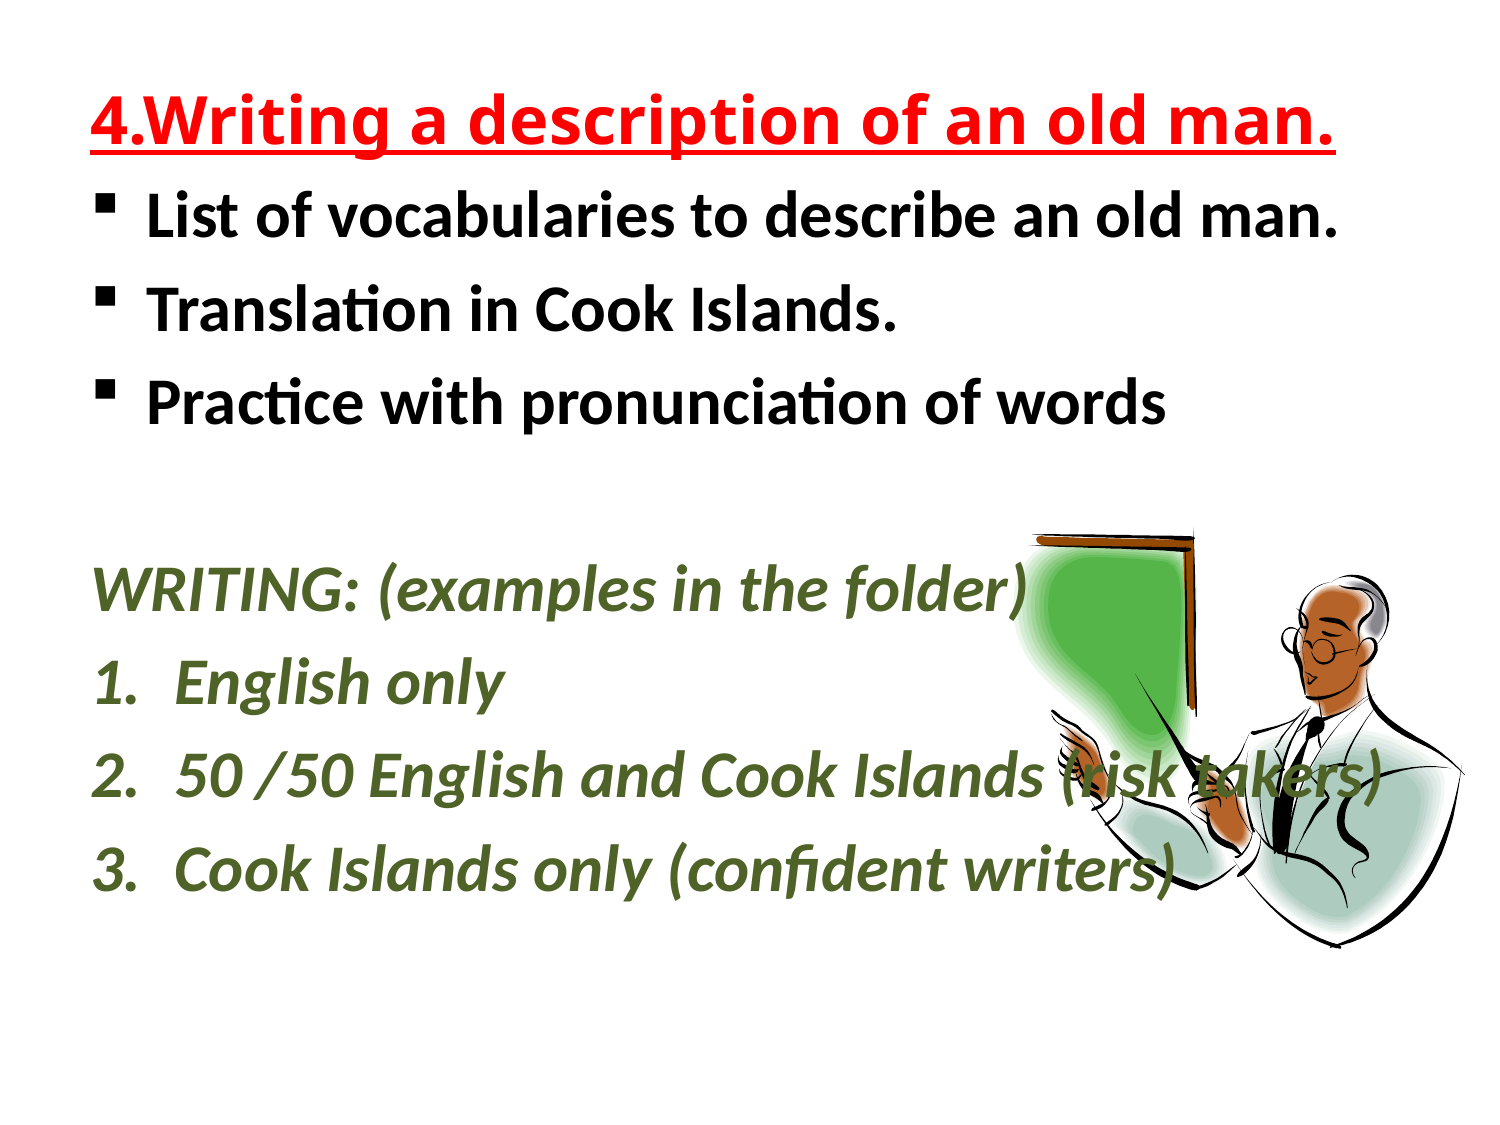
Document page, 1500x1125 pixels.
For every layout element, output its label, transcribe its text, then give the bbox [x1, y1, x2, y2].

list 4.Writing a description of an old man. List of vocabularies to describe an old man. Translation in Cook Islands. Practice with pronunciation of words WRITING: (examples in the folder) English only 50 /50 English and Cook Islands (risk takers) Cook Islands only (confident writers) [75, 70, 1425, 1102]
picture [1007, 527, 1466, 950]
